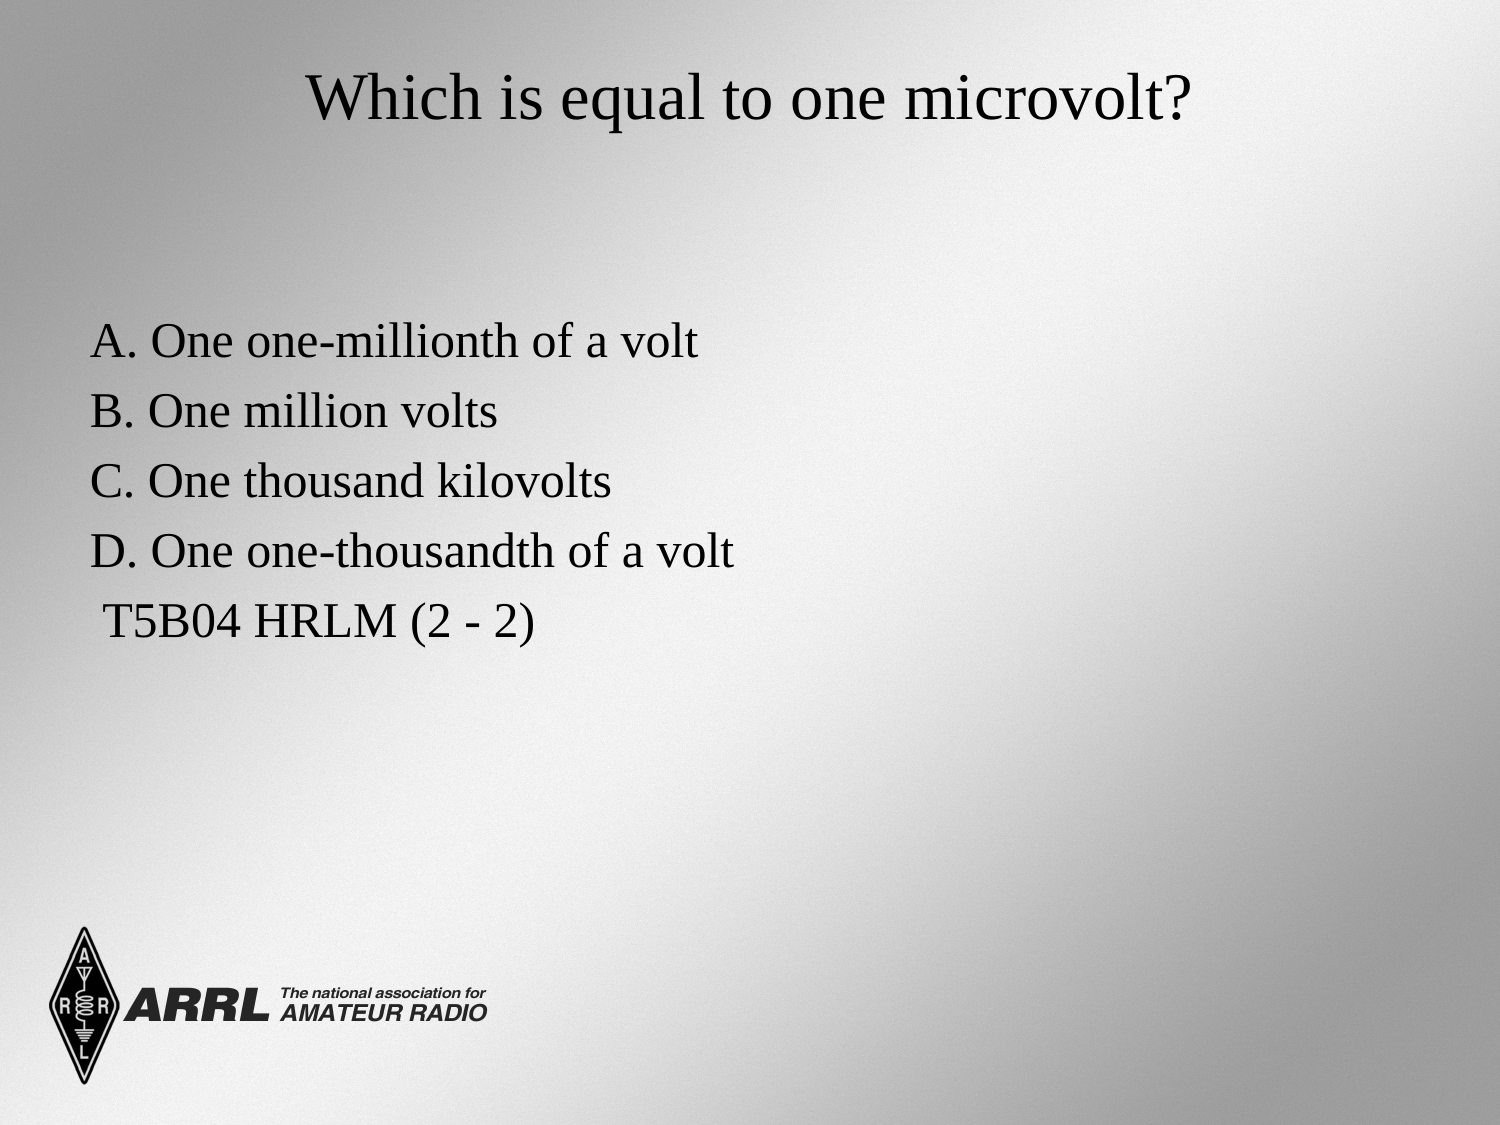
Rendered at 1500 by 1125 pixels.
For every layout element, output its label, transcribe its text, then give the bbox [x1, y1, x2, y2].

title Which is equal to one microvolt? [75, 45, 1425, 233]
picture [0, 0, 1500, 1125]
list A. One one-millionth of a volt B. One million volts C. One thousand kilovolts D. One one-thousandth of a volt T5B04 HRLM (2 - 2) [75, 299, 1425, 1005]
